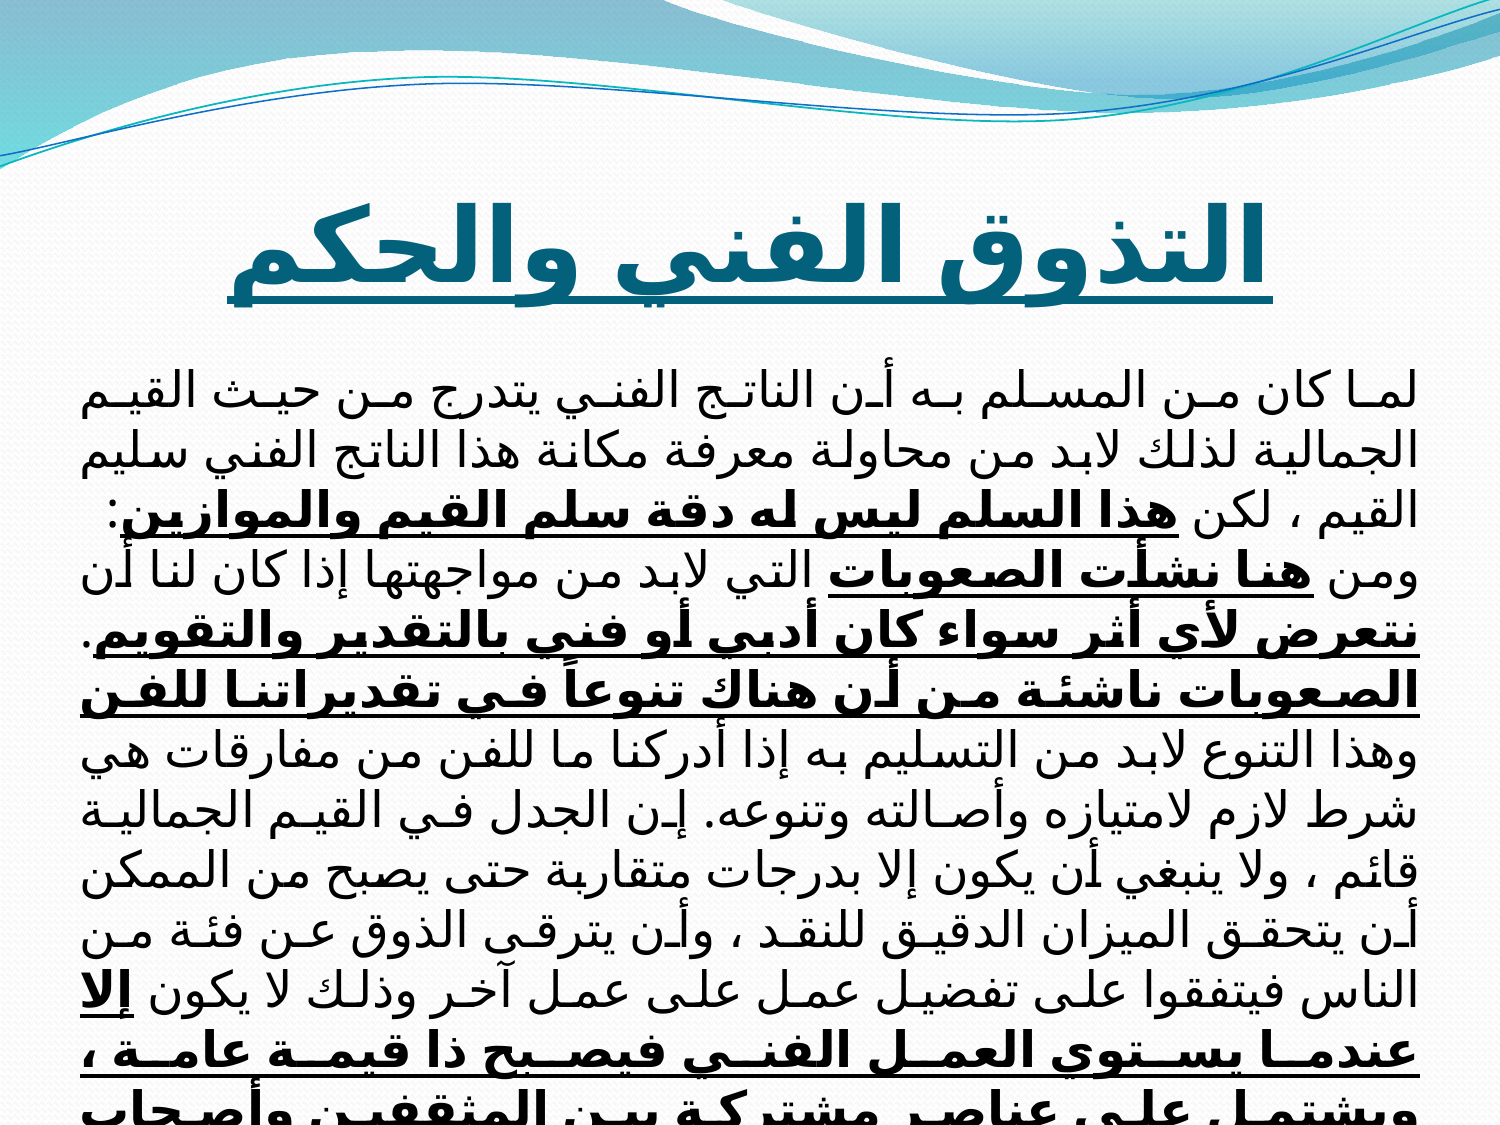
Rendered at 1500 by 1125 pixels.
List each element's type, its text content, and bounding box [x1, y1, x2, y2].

text_box لما كان من المسلم به أن الناتج الفني يتدرج من حيث القيم الجمالية لذلك لابد من محاولة معرفة مكانة هذا الناتج الفني سليم القيم ، لكن هذا السلم ليس له دقة سلم القيم والموازين: ومن هنا نشأت الصعوبات التي لابد من مواجهتها إذا كان لنا أن نتعرض لأي أثر سواء كان أدبي أو فني بالتقدير والتقويم. الصعوبات ناشئة من أن هناك تنوعاً في تقديراتنا للفن وهذا التنوع لابد من التسليم به إذا أدركنا ما للفن من مفارقات هي شرط لازم لامتيازه وأصالته وتنوعه. إن الجدل في القيم الجمالية قائم ، ولا ينبغي أن يكون إلا بدرجات متقاربة حتى يصبح من الممكن أن يتحقق الميزان الدقيق للنقد ، وأن يترقى الذوق عن فئة من الناس فيتفقوا على تفضيل عمل على عمل آخر وذلك لا يكون إلا عندما يستوي العمل الفني فيصبح ذا قيمة عامة ، ويشتمل على عناصر مشتركة بين المثقفين وأصحاب الذوق. ولكن كيف يمكن أن يترقى الذوق حتى يصبح وسيلة مشروعة من وسائل الحكم على العمل الفني؟ [64, 349, 1436, 1125]
title التذوق الفني والحكم [75, 115, 1425, 303]
